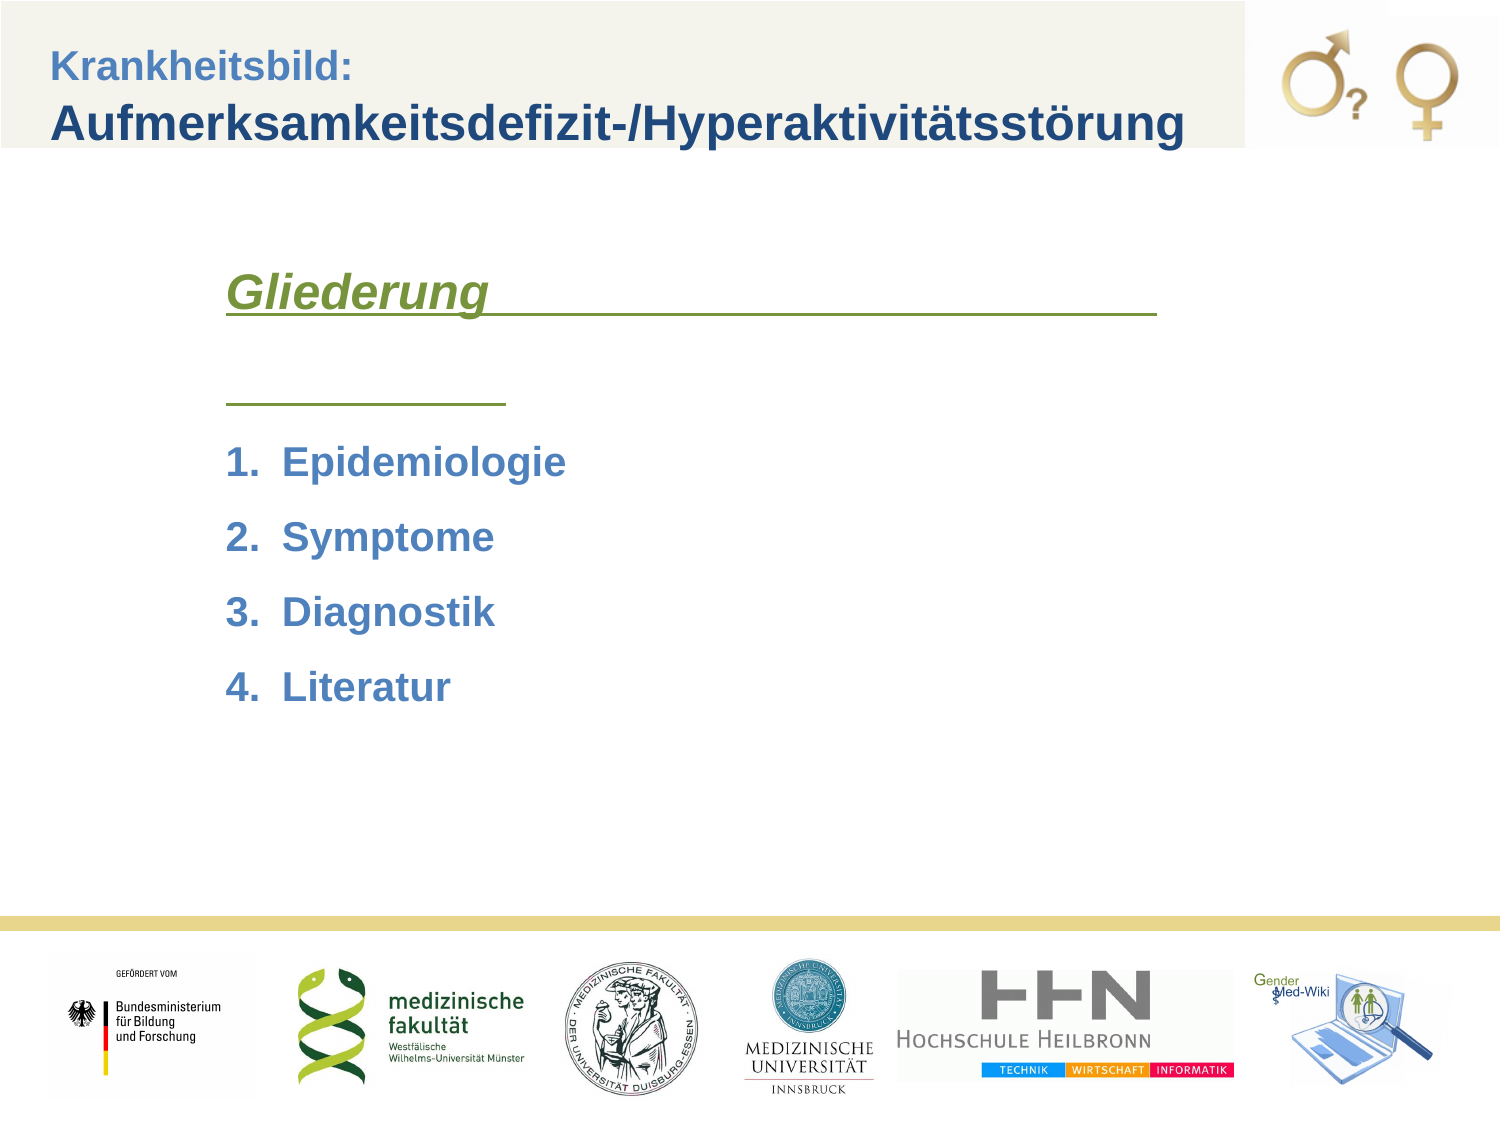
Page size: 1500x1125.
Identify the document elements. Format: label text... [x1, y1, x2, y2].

picture [1246, 965, 1453, 1087]
text_box Krankheitsbild: Aufmerksamkeitsdefizit-/Hyperaktivitätsstörung [35, 23, 1207, 159]
text_box Gliederung _________________ Epidemiologie Symptome Diagnostik Literatur [210, 222, 1184, 768]
picture [47, 952, 255, 1100]
picture [298, 952, 1234, 1100]
picture [1245, 0, 1500, 149]
